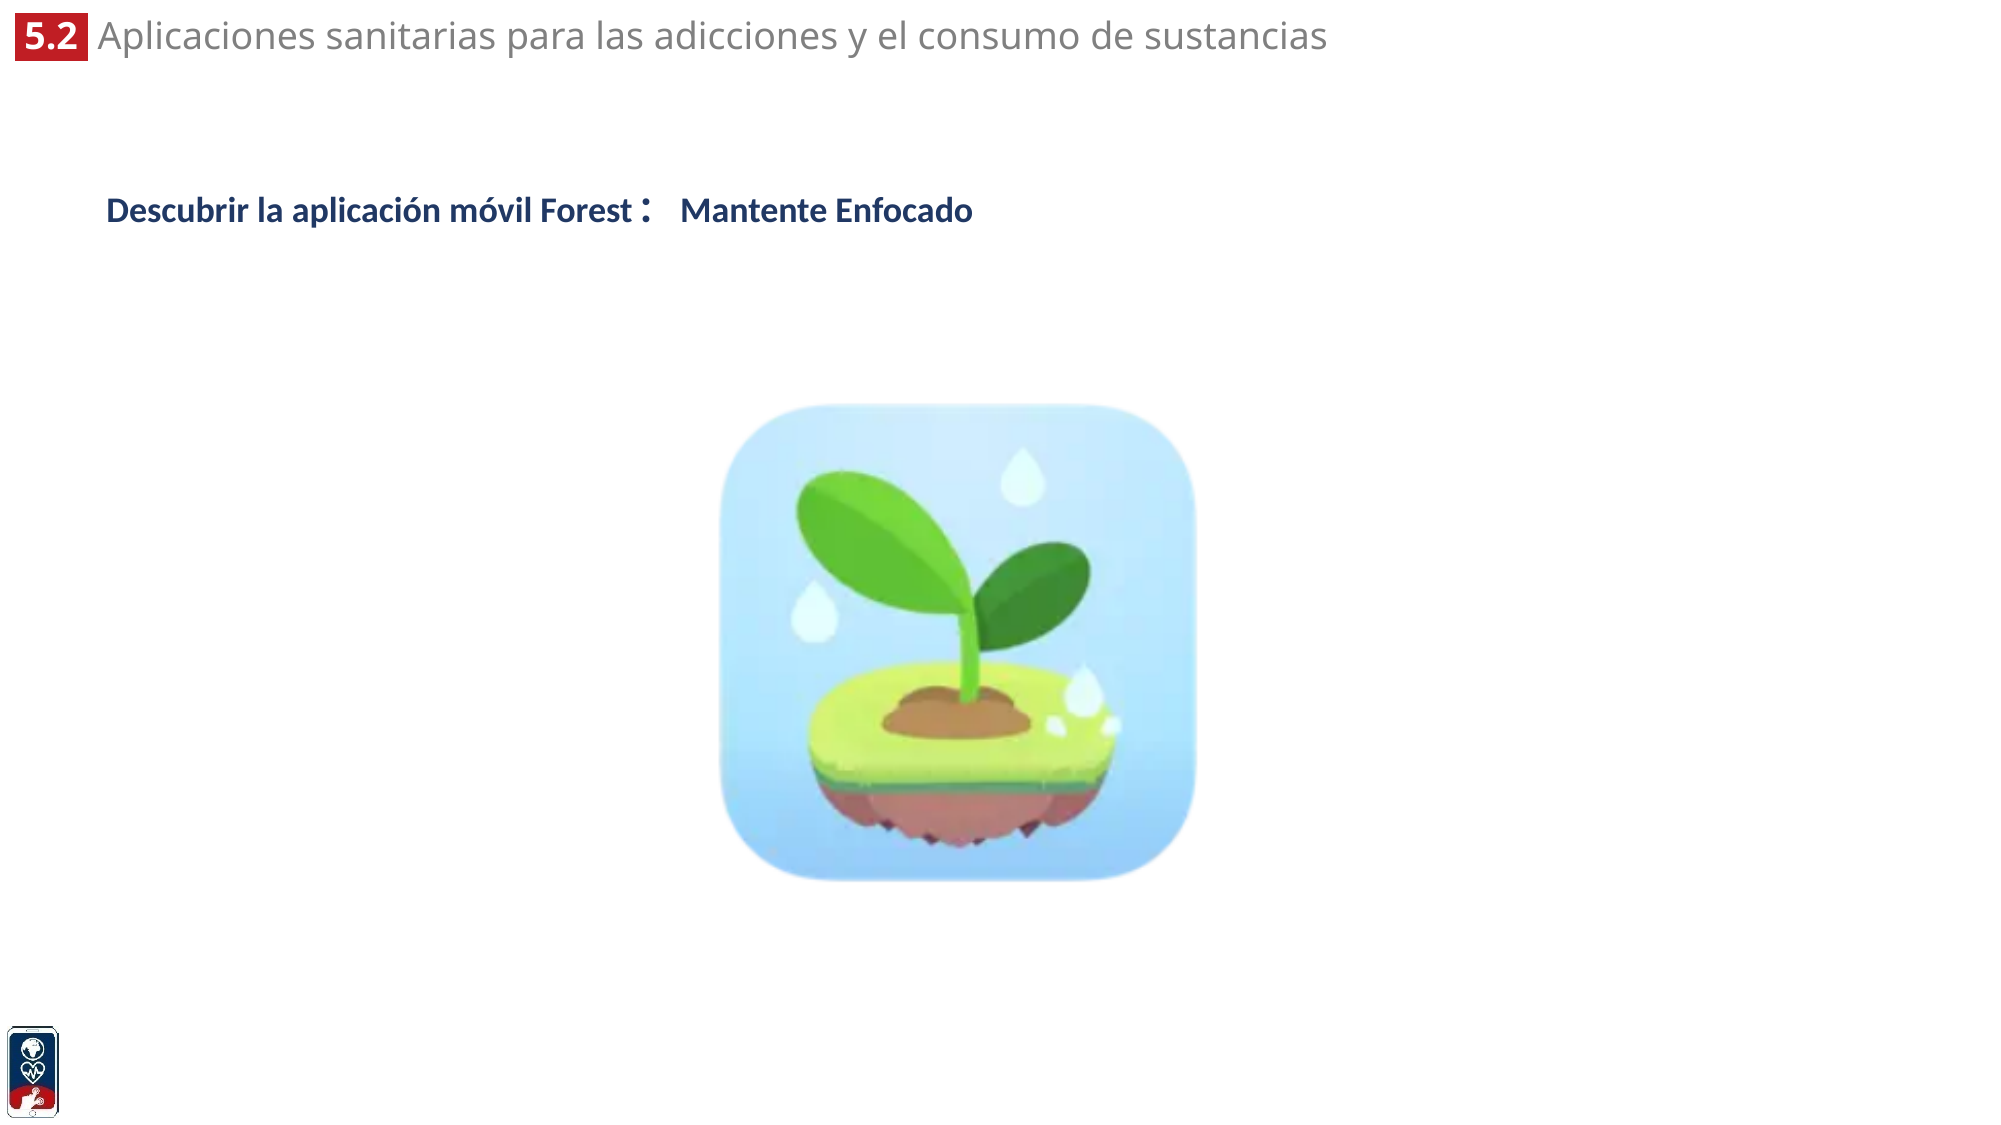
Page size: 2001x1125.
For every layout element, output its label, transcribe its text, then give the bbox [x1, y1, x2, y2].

title Descubrir la aplicación móvil Forest：Mantente Enfocado [91, 177, 1906, 277]
picture [7, 1026, 59, 1118]
picture [709, 371, 1210, 907]
